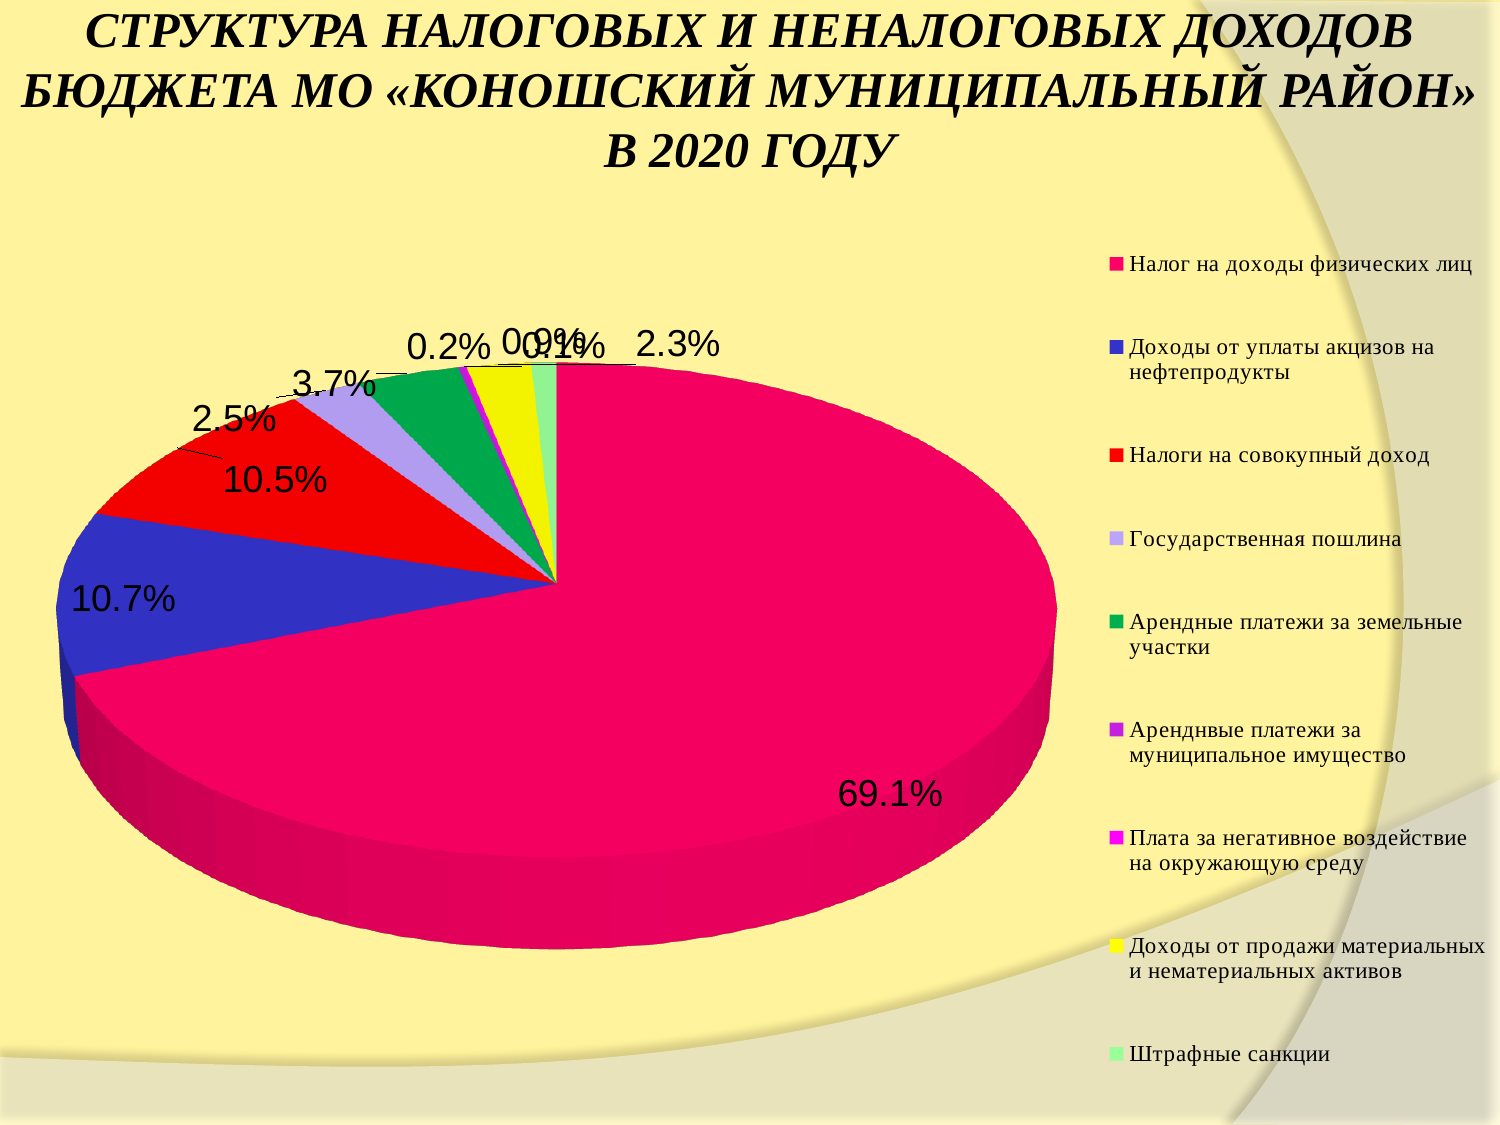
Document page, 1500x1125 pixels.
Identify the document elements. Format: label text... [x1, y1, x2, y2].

title СТРУКТУРА НАЛОГОВЫХ И НЕНАЛОГОВЫХ ДОХОДОВ БЮДЖЕТА МО «КОНОШСКИЙ МУНИЦИПАЛЬНЫЙ РАЙОН» В 2020 ГОДУ [0, 0, 1500, 176]
chart [0, 187, 1500, 1125]
